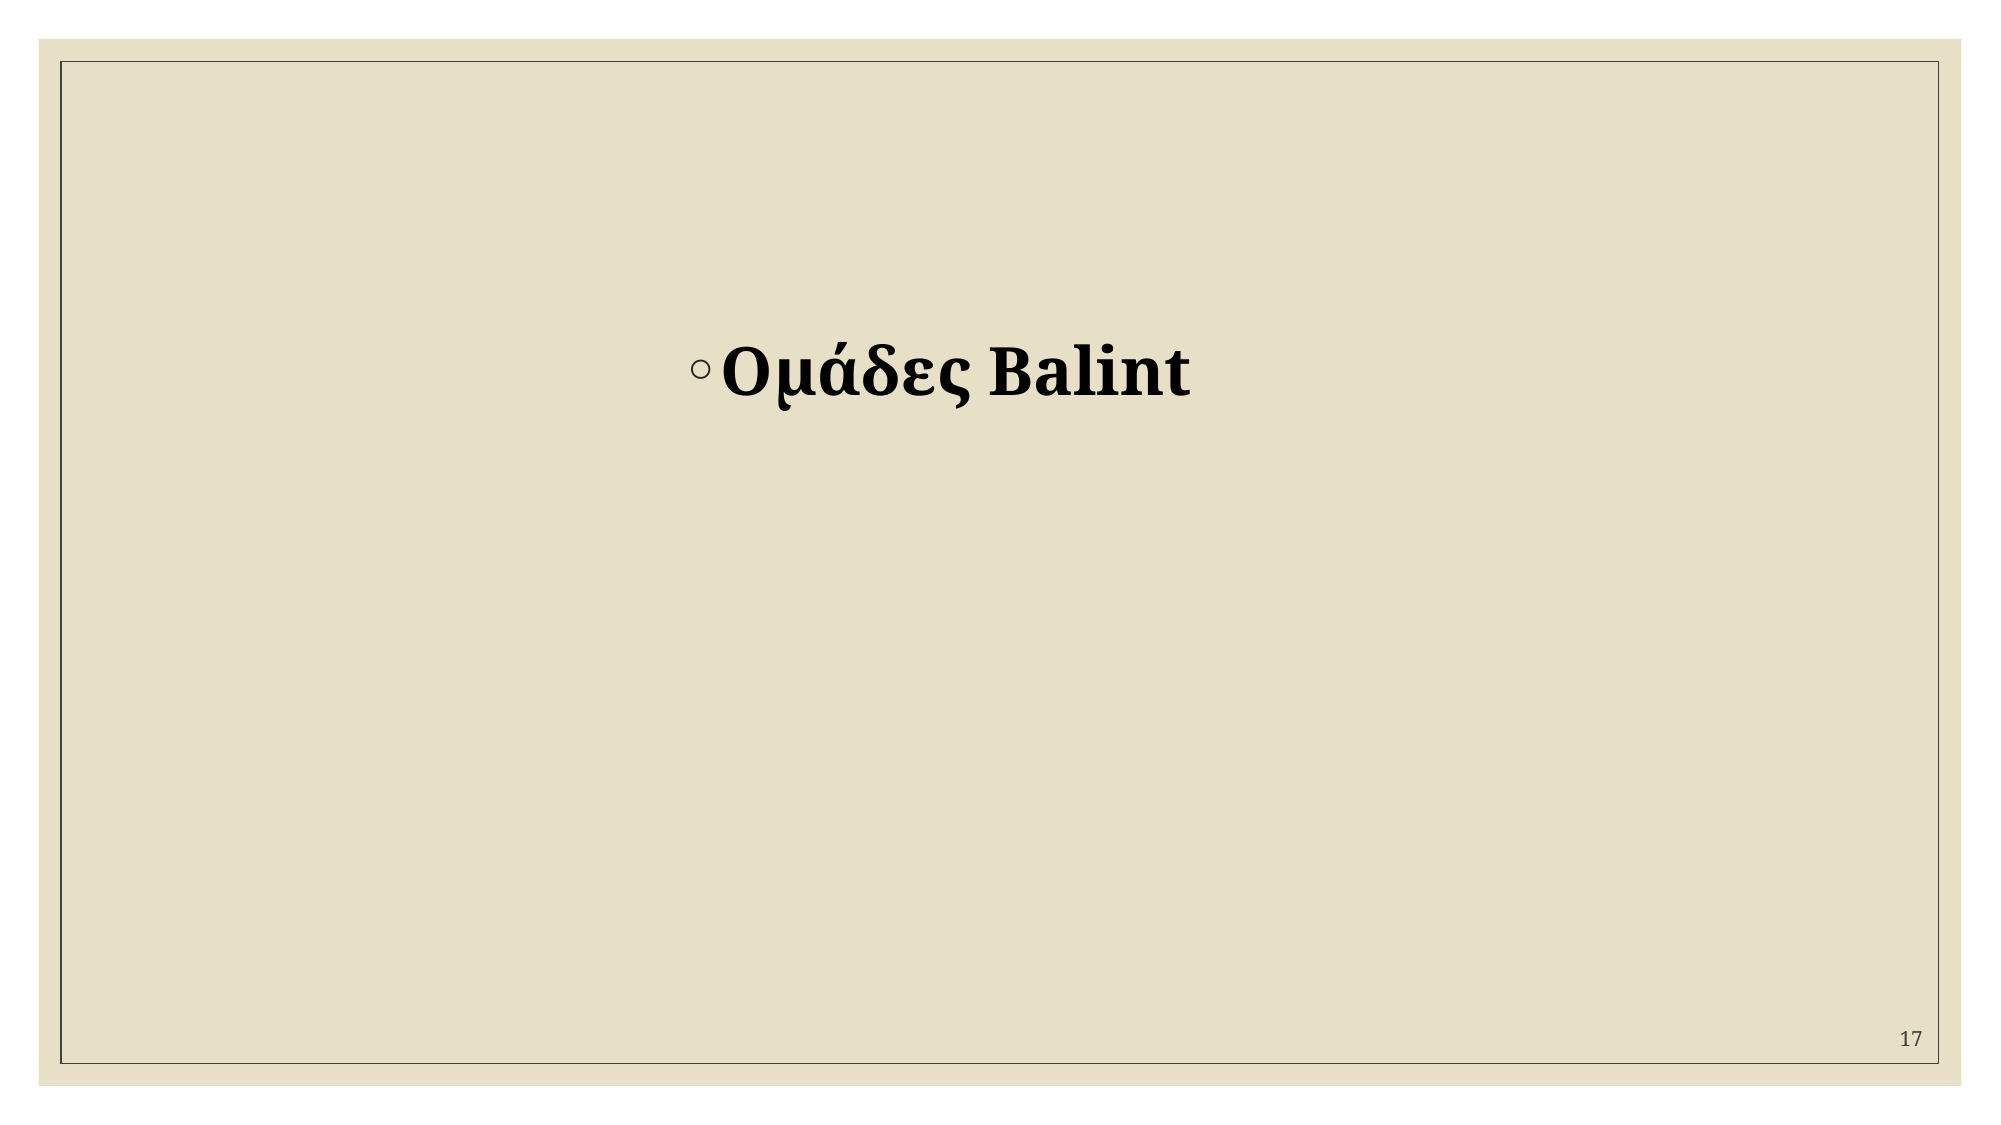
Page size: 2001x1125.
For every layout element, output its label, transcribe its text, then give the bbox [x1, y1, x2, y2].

list Ομάδες Balint [33, 320, 1857, 966]
slide_number 17 [1697, 1019, 1938, 1062]
